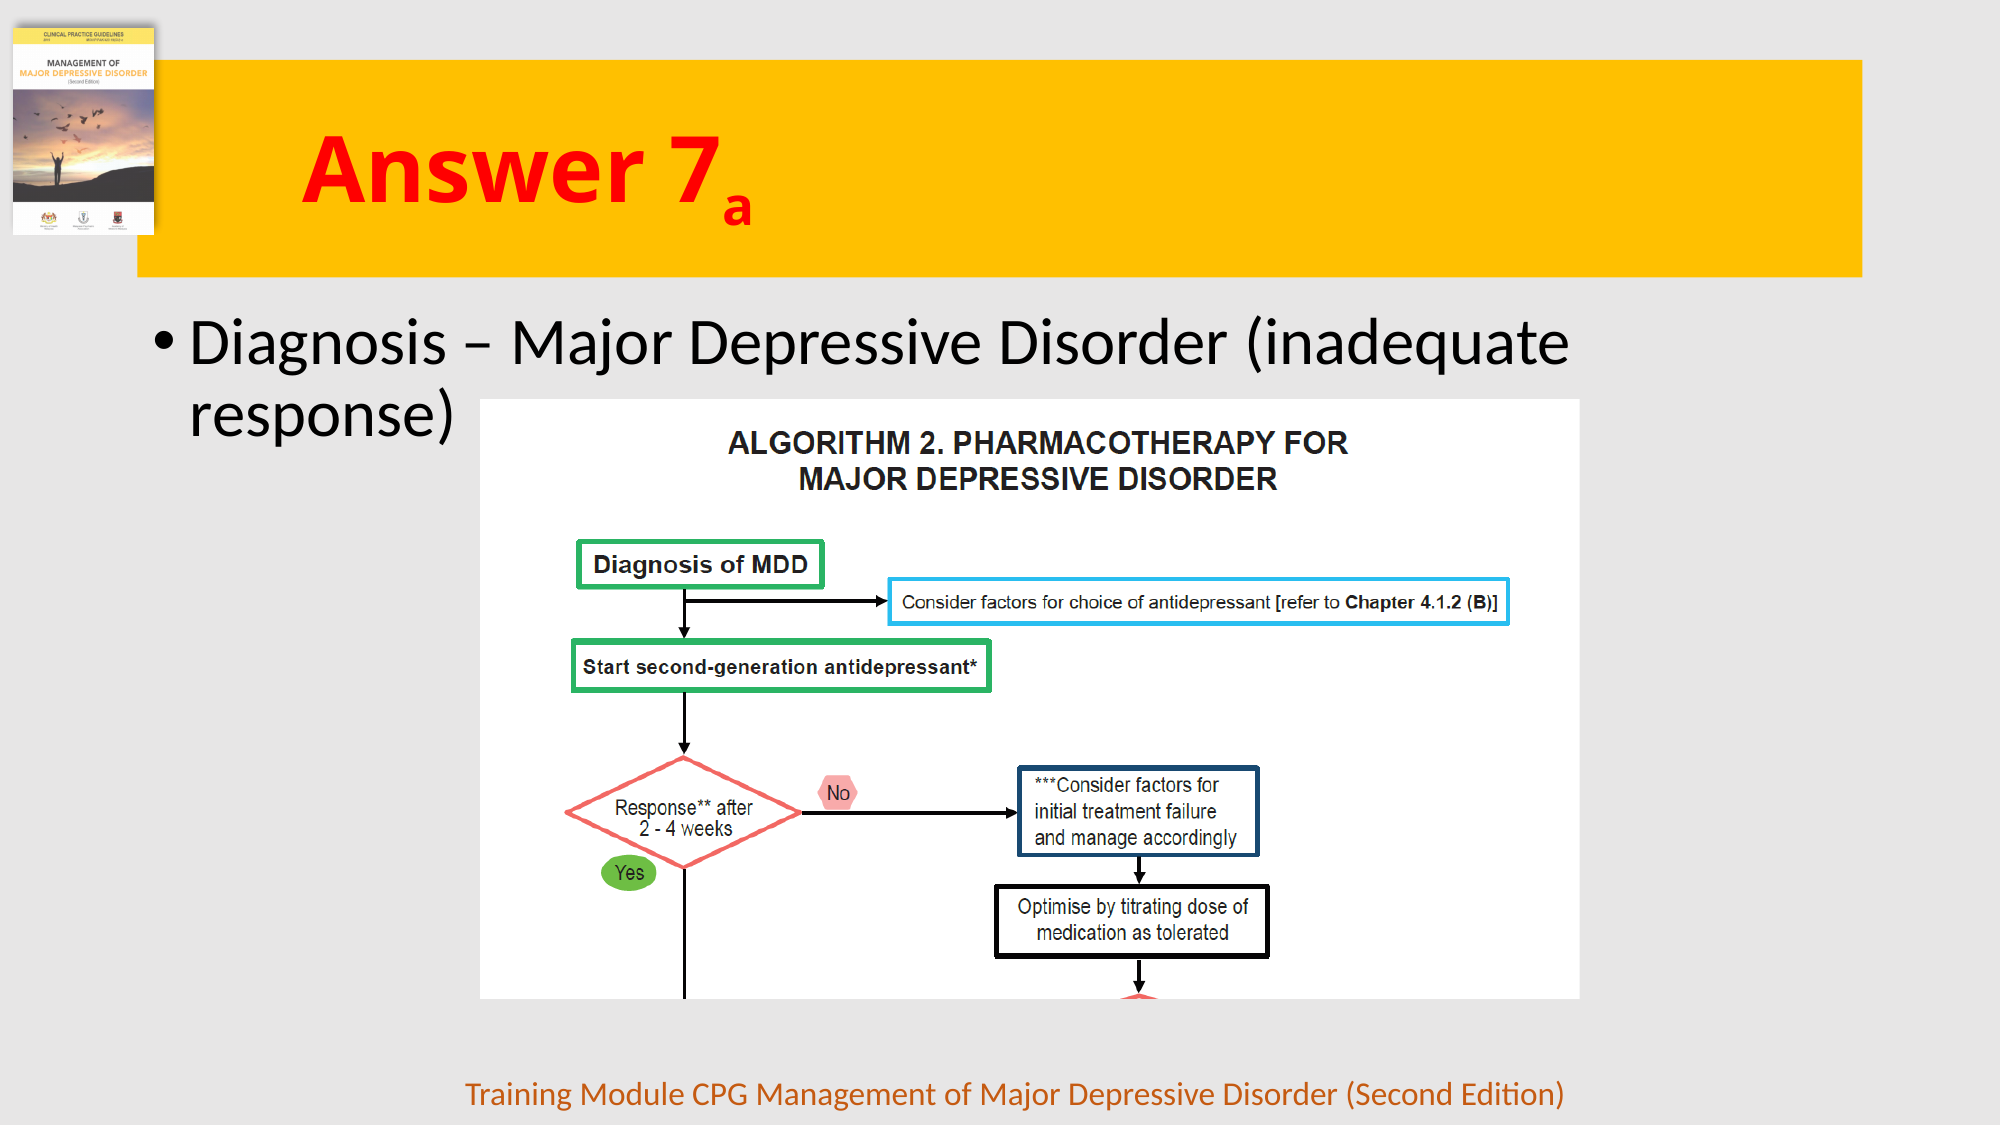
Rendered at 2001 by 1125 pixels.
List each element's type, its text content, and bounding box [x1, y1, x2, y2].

list Diagnosis – Major Depressive Disorder (inadequate response) [137, 299, 1863, 1014]
text_box Training Module CPG Management of Major Depressive Disorder (Second Edition) [450, 1065, 1832, 1120]
picture [13, 28, 154, 235]
title Answer 7a [137, 59, 1863, 278]
picture [480, 399, 1580, 999]
